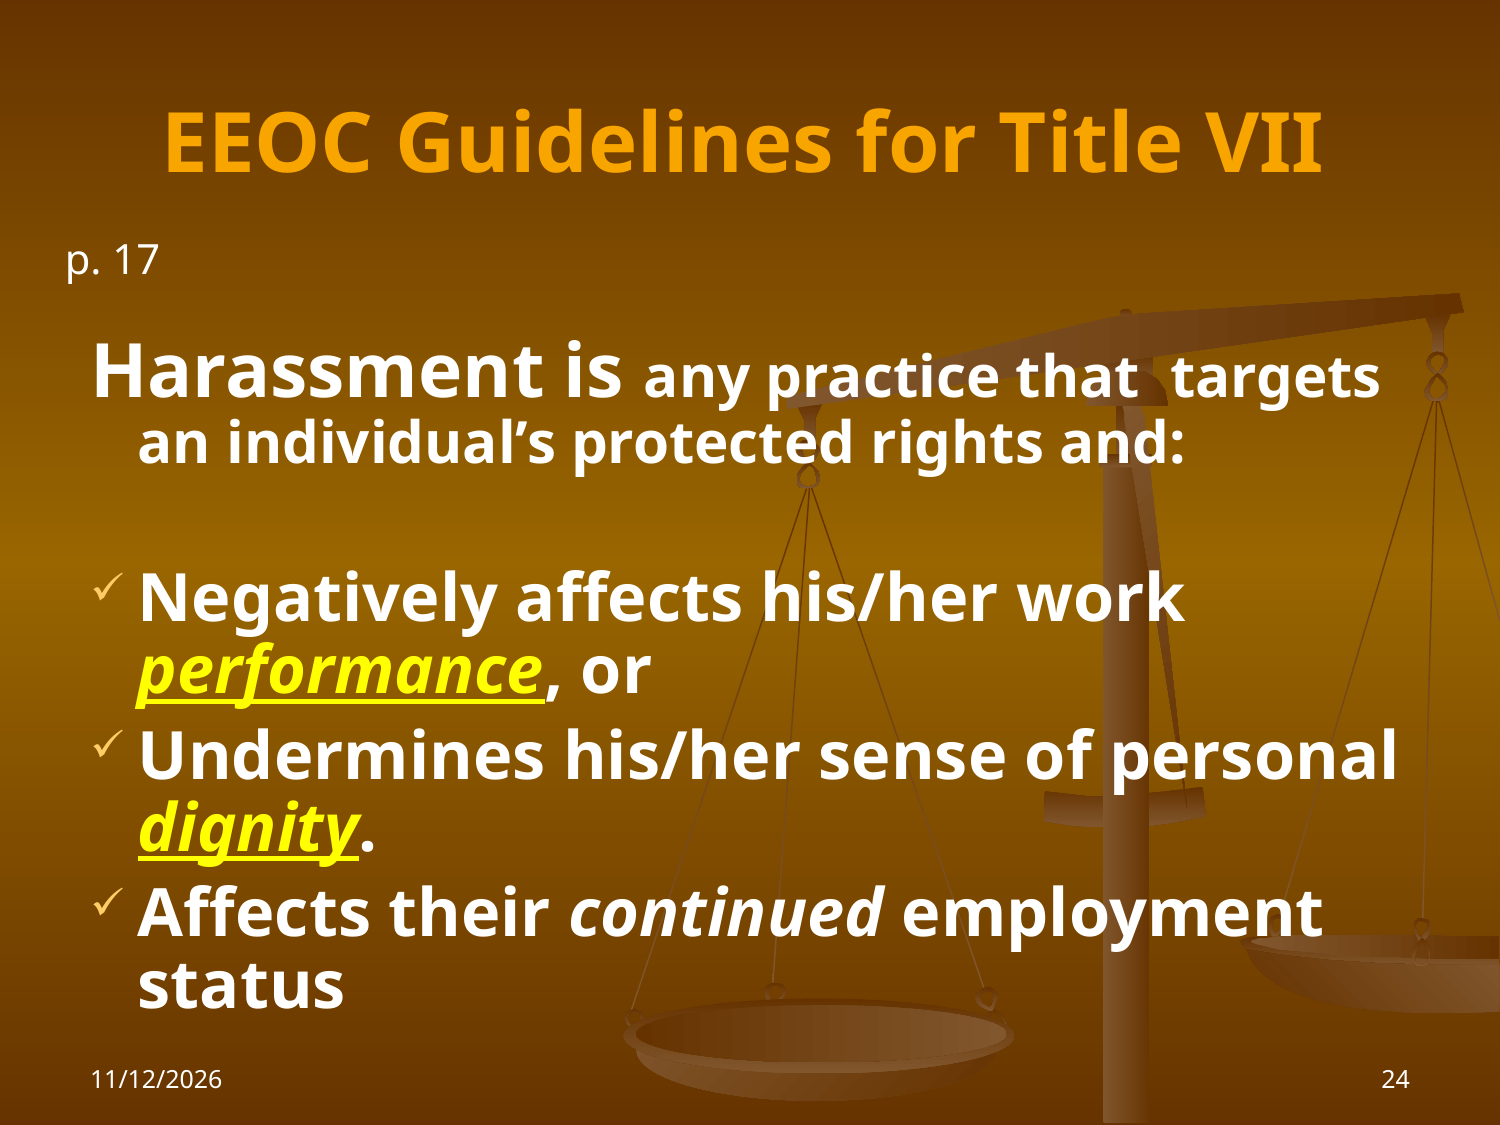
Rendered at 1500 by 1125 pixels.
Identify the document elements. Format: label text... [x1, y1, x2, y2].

title EEOC Guidelines for Title VII [74, 45, 1426, 234]
slide_number 24 [1074, 1069, 1426, 1106]
text_box p. 17 [50, 224, 225, 290]
list Harassment is any practice that targets an individual’s protected rights and: Negatively affects his/her work performance, or Undermines his/her sense of personal dignity. Affects their continued employment status [74, 324, 1426, 1069]
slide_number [74, 1069, 426, 1106]
